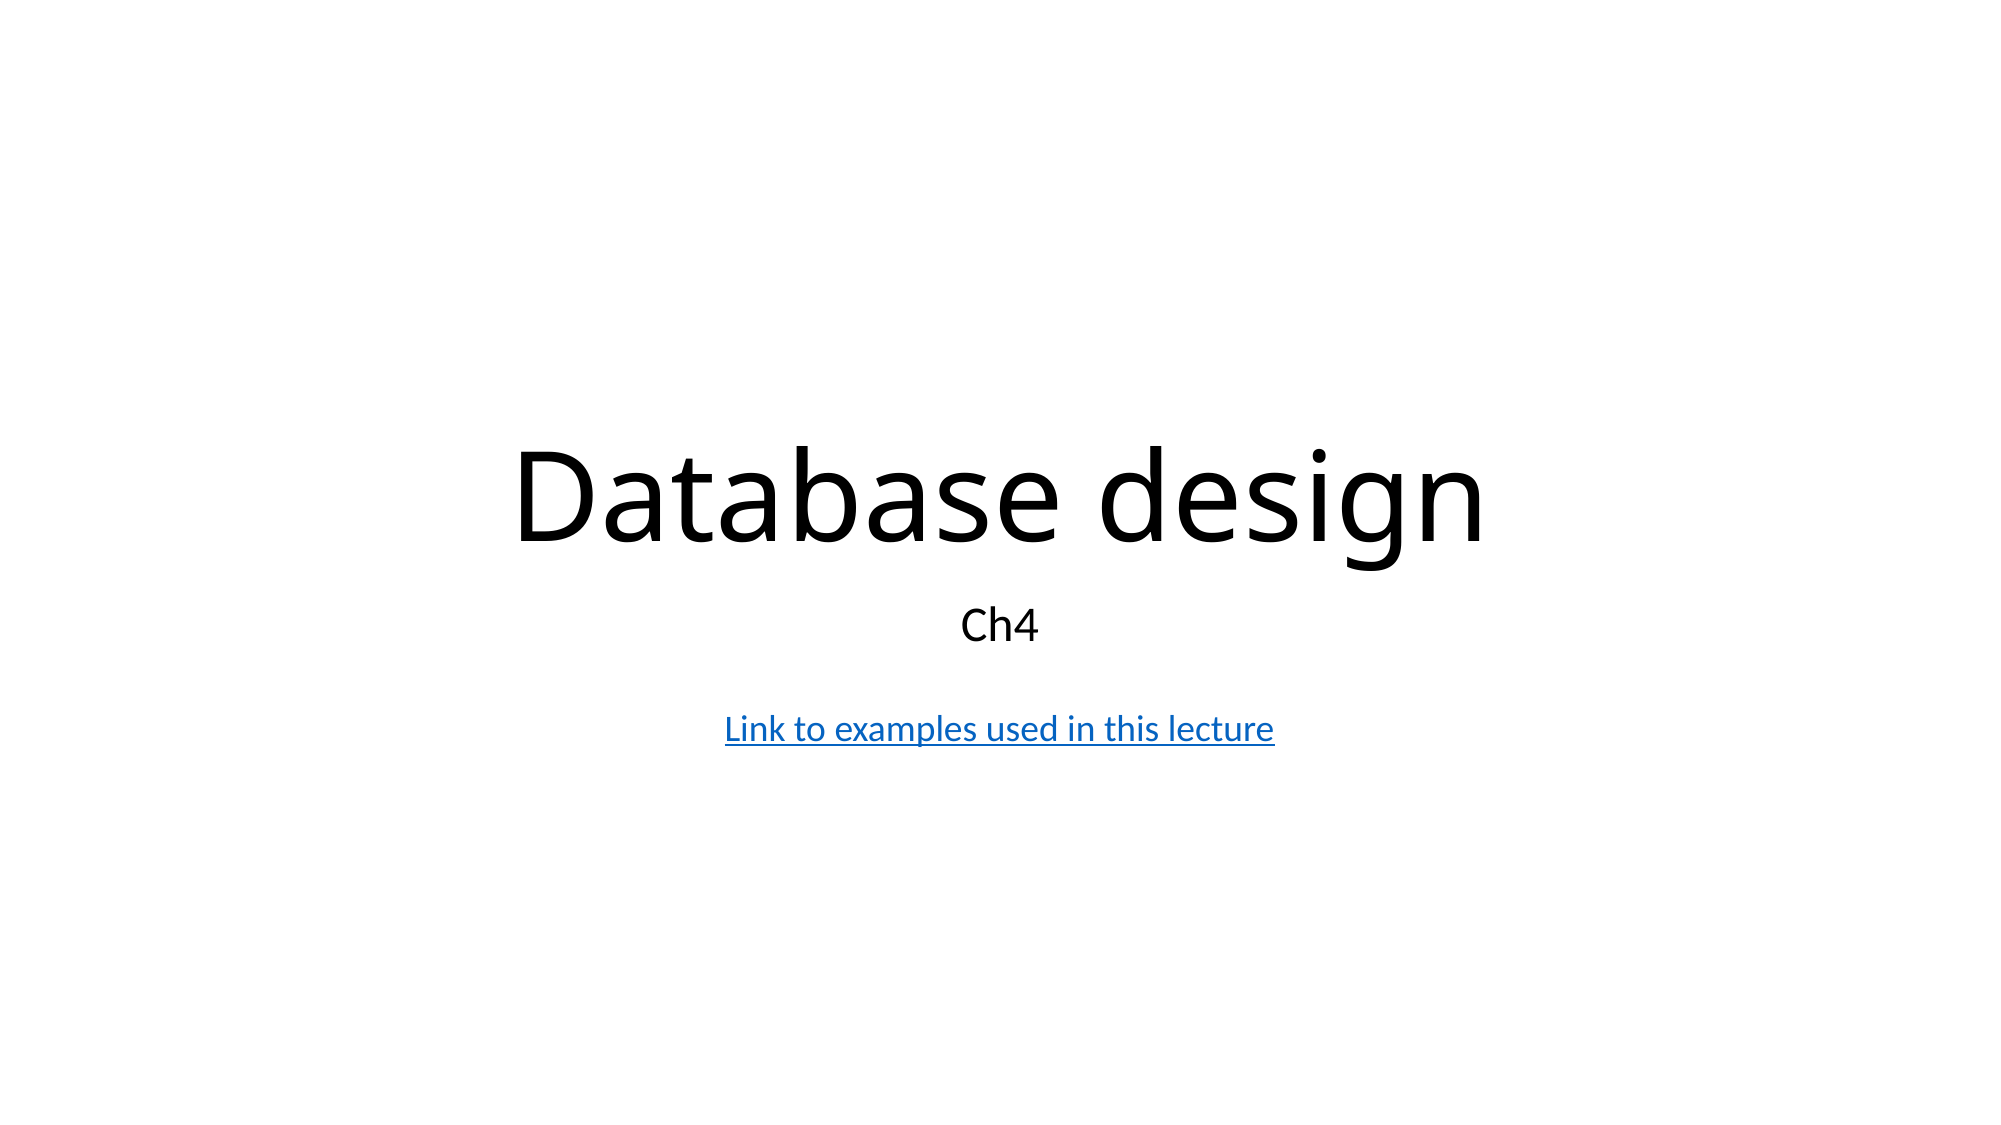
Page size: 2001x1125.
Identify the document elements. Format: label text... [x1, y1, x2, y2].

text_box Link to examples used in this lecture [709, 696, 1291, 757]
title Database design [249, 184, 1750, 576]
subtitle Ch4 [249, 590, 1750, 863]
